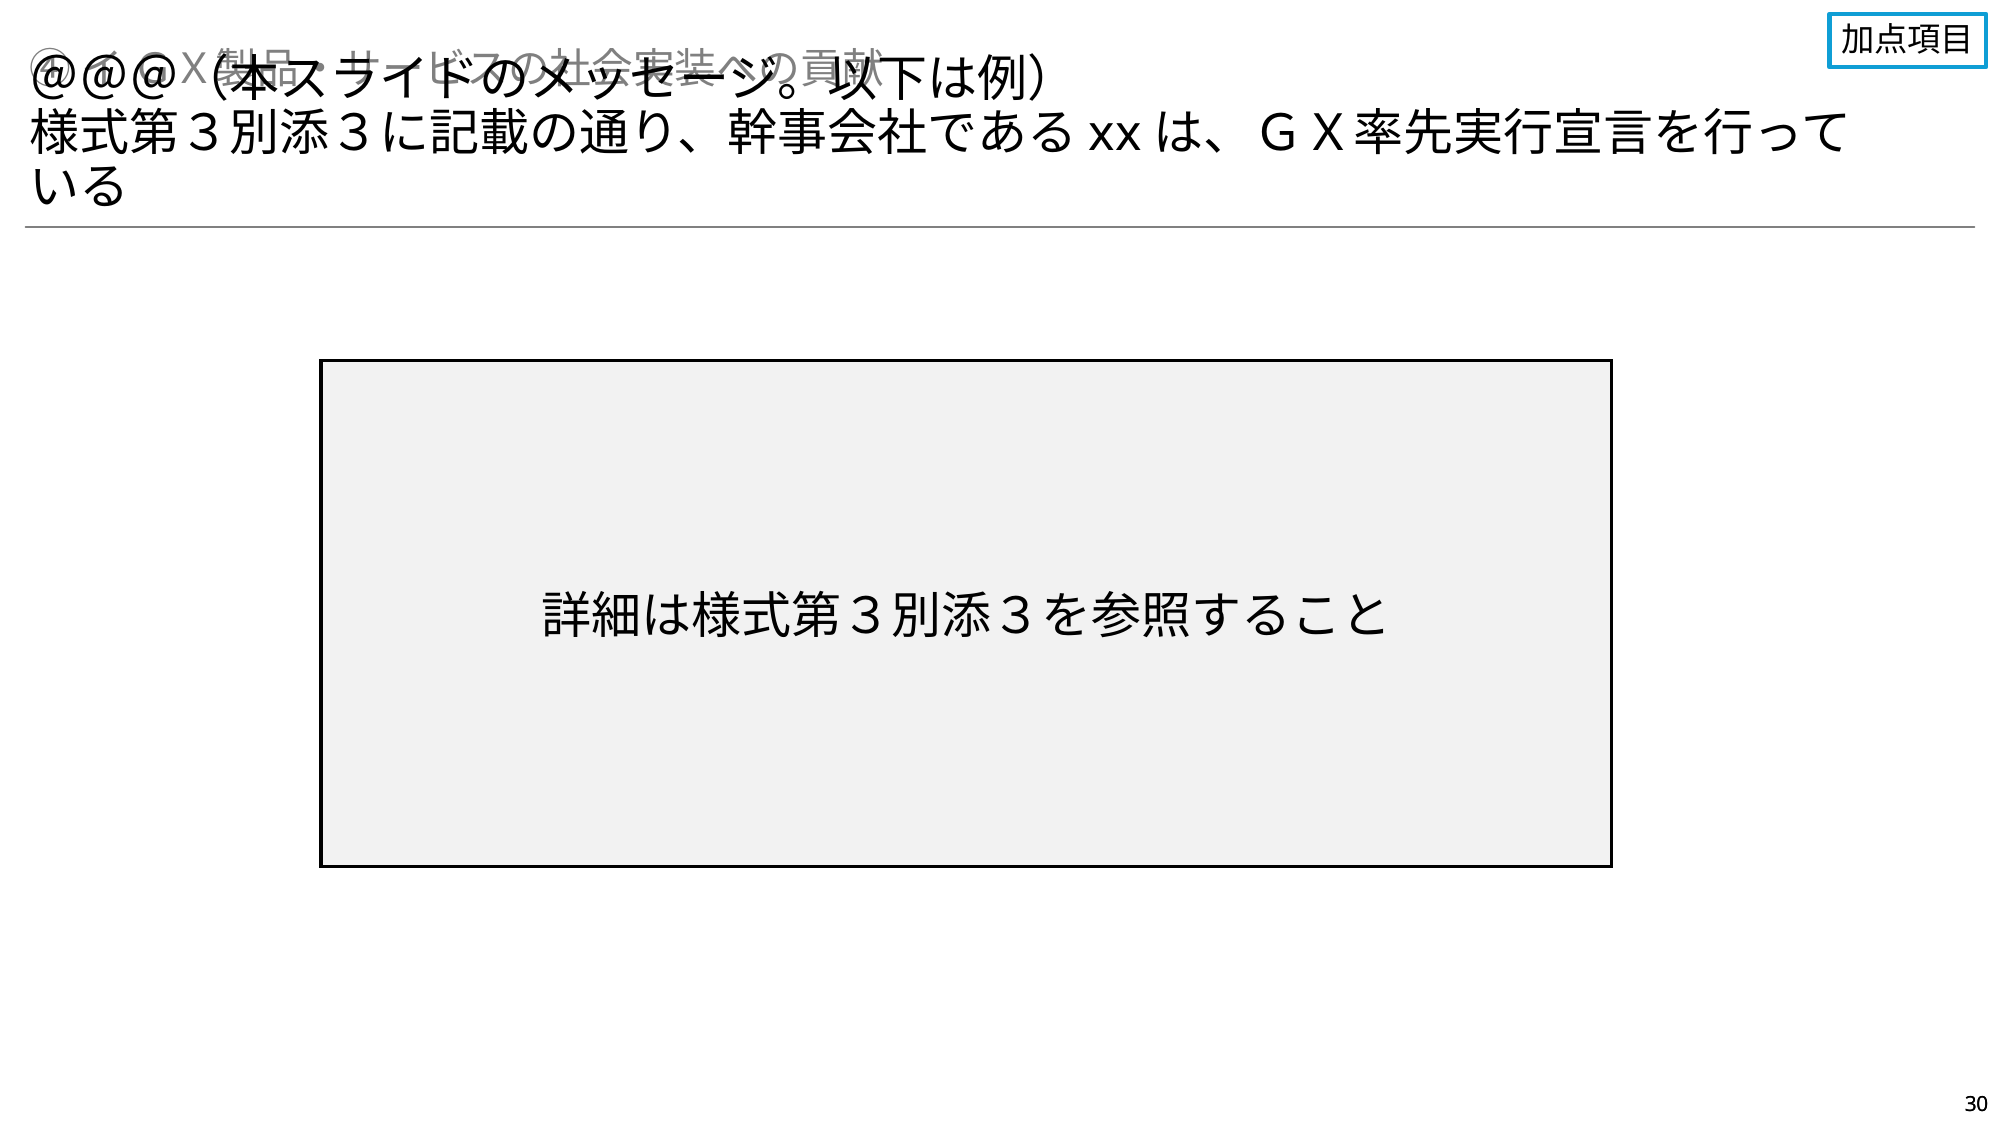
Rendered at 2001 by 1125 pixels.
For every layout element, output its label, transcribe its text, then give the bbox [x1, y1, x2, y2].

text_box ④イ ＧＸ製品・サービスの社会実装への貢献 [29, 47, 1802, 53]
text_box 加点項目 [1829, 13, 1986, 68]
text_box 詳細は様式第３別添３を参照すること [319, 359, 1613, 868]
text_box ＠＠＠（本スライドのメッセージ。以下は例） 様式第３別添３に記載の通り、幹事会社であるxxは、ＧＸ率先実行宣言を行っている [29, 53, 1875, 216]
